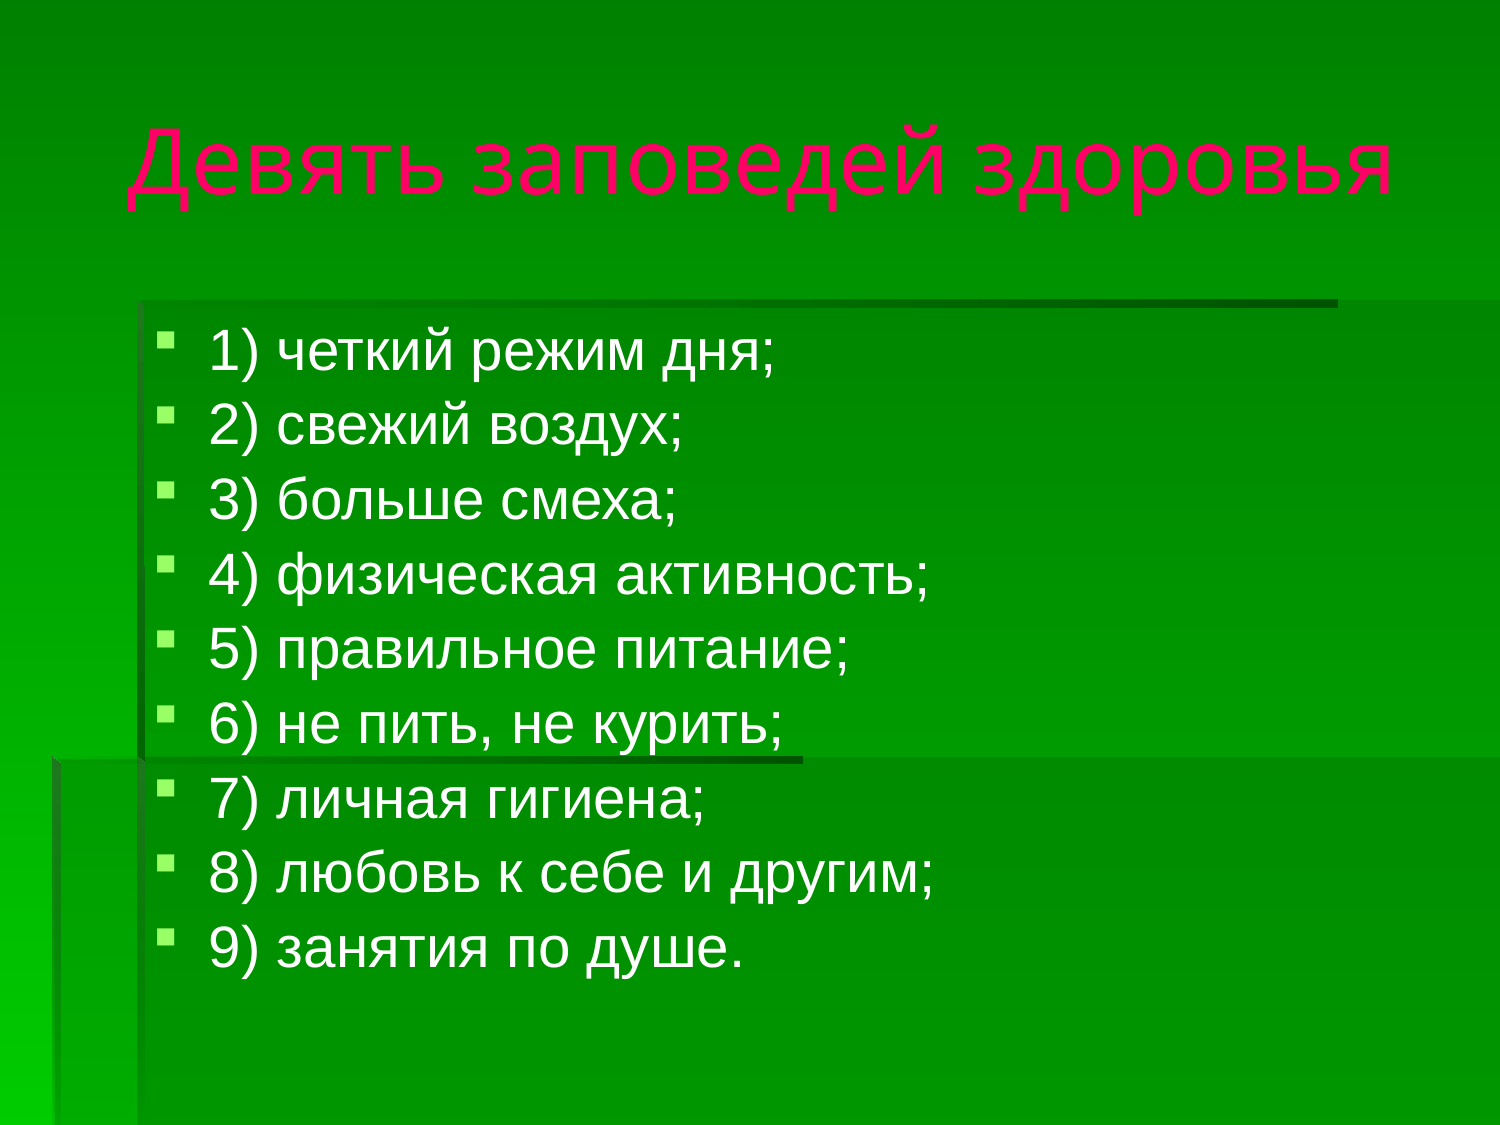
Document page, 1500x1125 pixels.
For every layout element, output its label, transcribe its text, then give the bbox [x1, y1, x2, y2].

title Девять заповедей здоровья [74, 39, 1451, 276]
list 1) четкий режим дня; 2) свежий воздух; 3) больше смеха; 4) физическая активность; 5) правильное питание; 6) не пить, не курить; 7) личная гигиена; 8) любовь к себе и другим; 9) занятия по душе. [137, 312, 1452, 1001]
